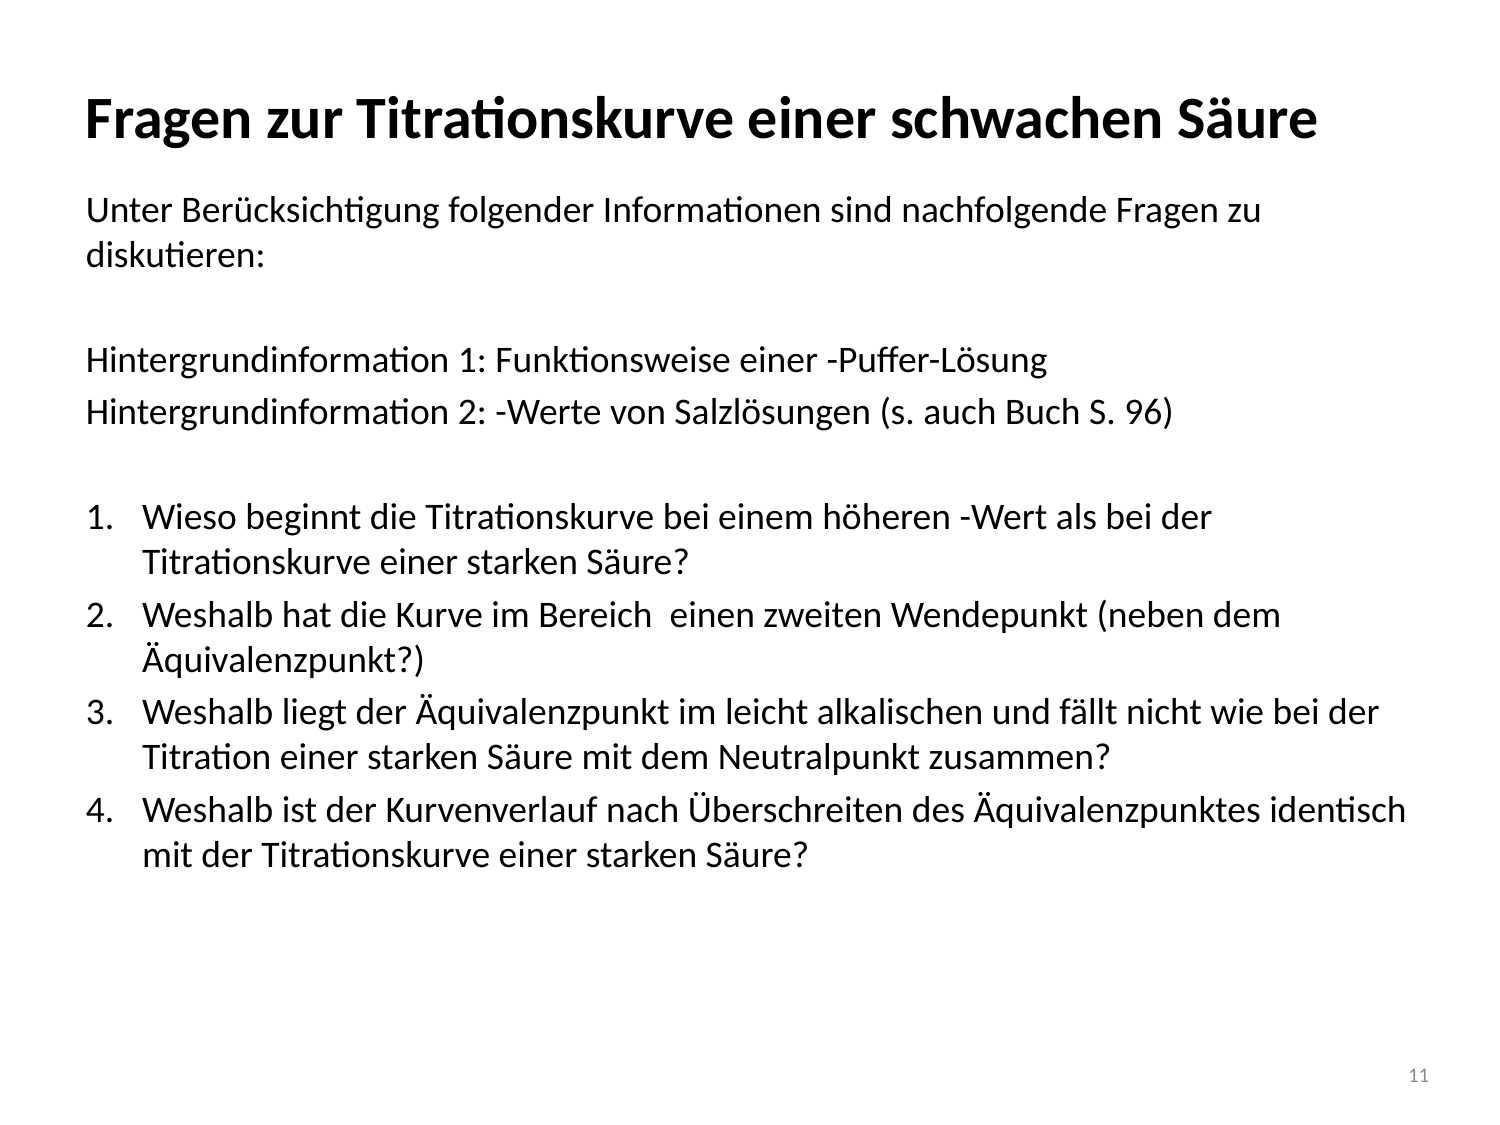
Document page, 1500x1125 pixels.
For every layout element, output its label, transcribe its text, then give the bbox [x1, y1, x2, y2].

title Fragen zur Titrationskurve einer schwachen Säure [70, 70, 1430, 160]
slide_number 11 [1311, 1051, 1430, 1087]
